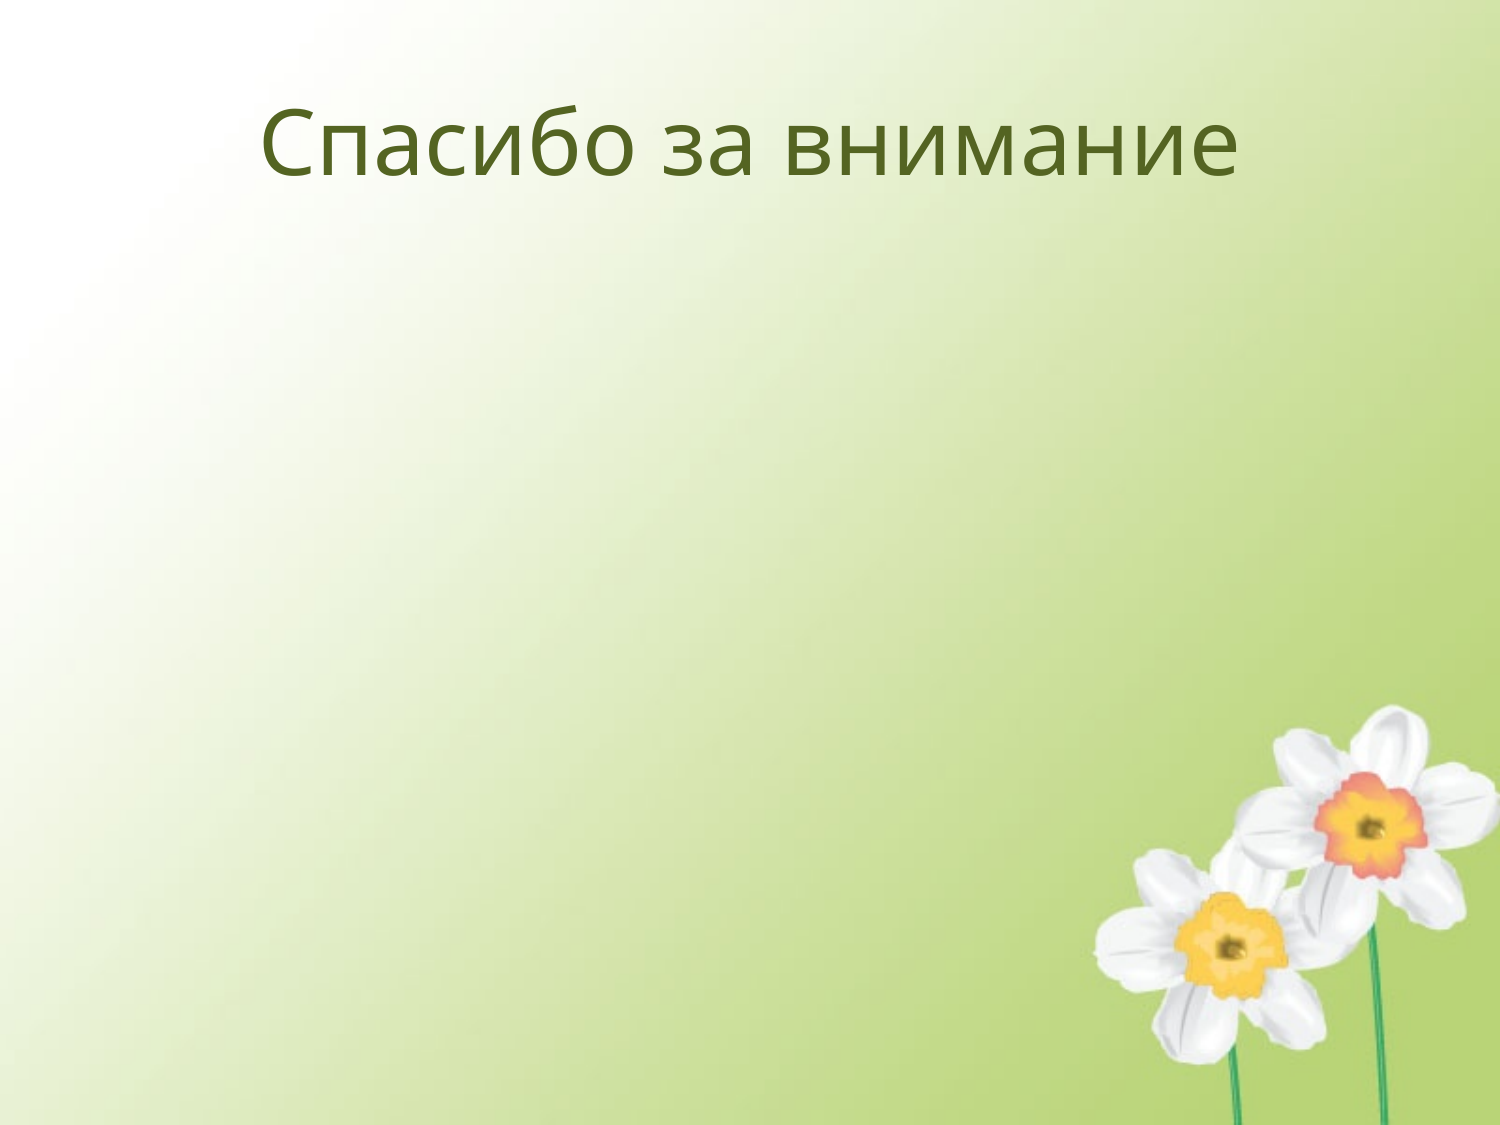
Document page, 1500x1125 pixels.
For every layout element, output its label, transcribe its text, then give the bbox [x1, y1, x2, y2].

title Спасибо за внимание [75, 45, 1425, 233]
picture [0, 0, 1500, 1125]
